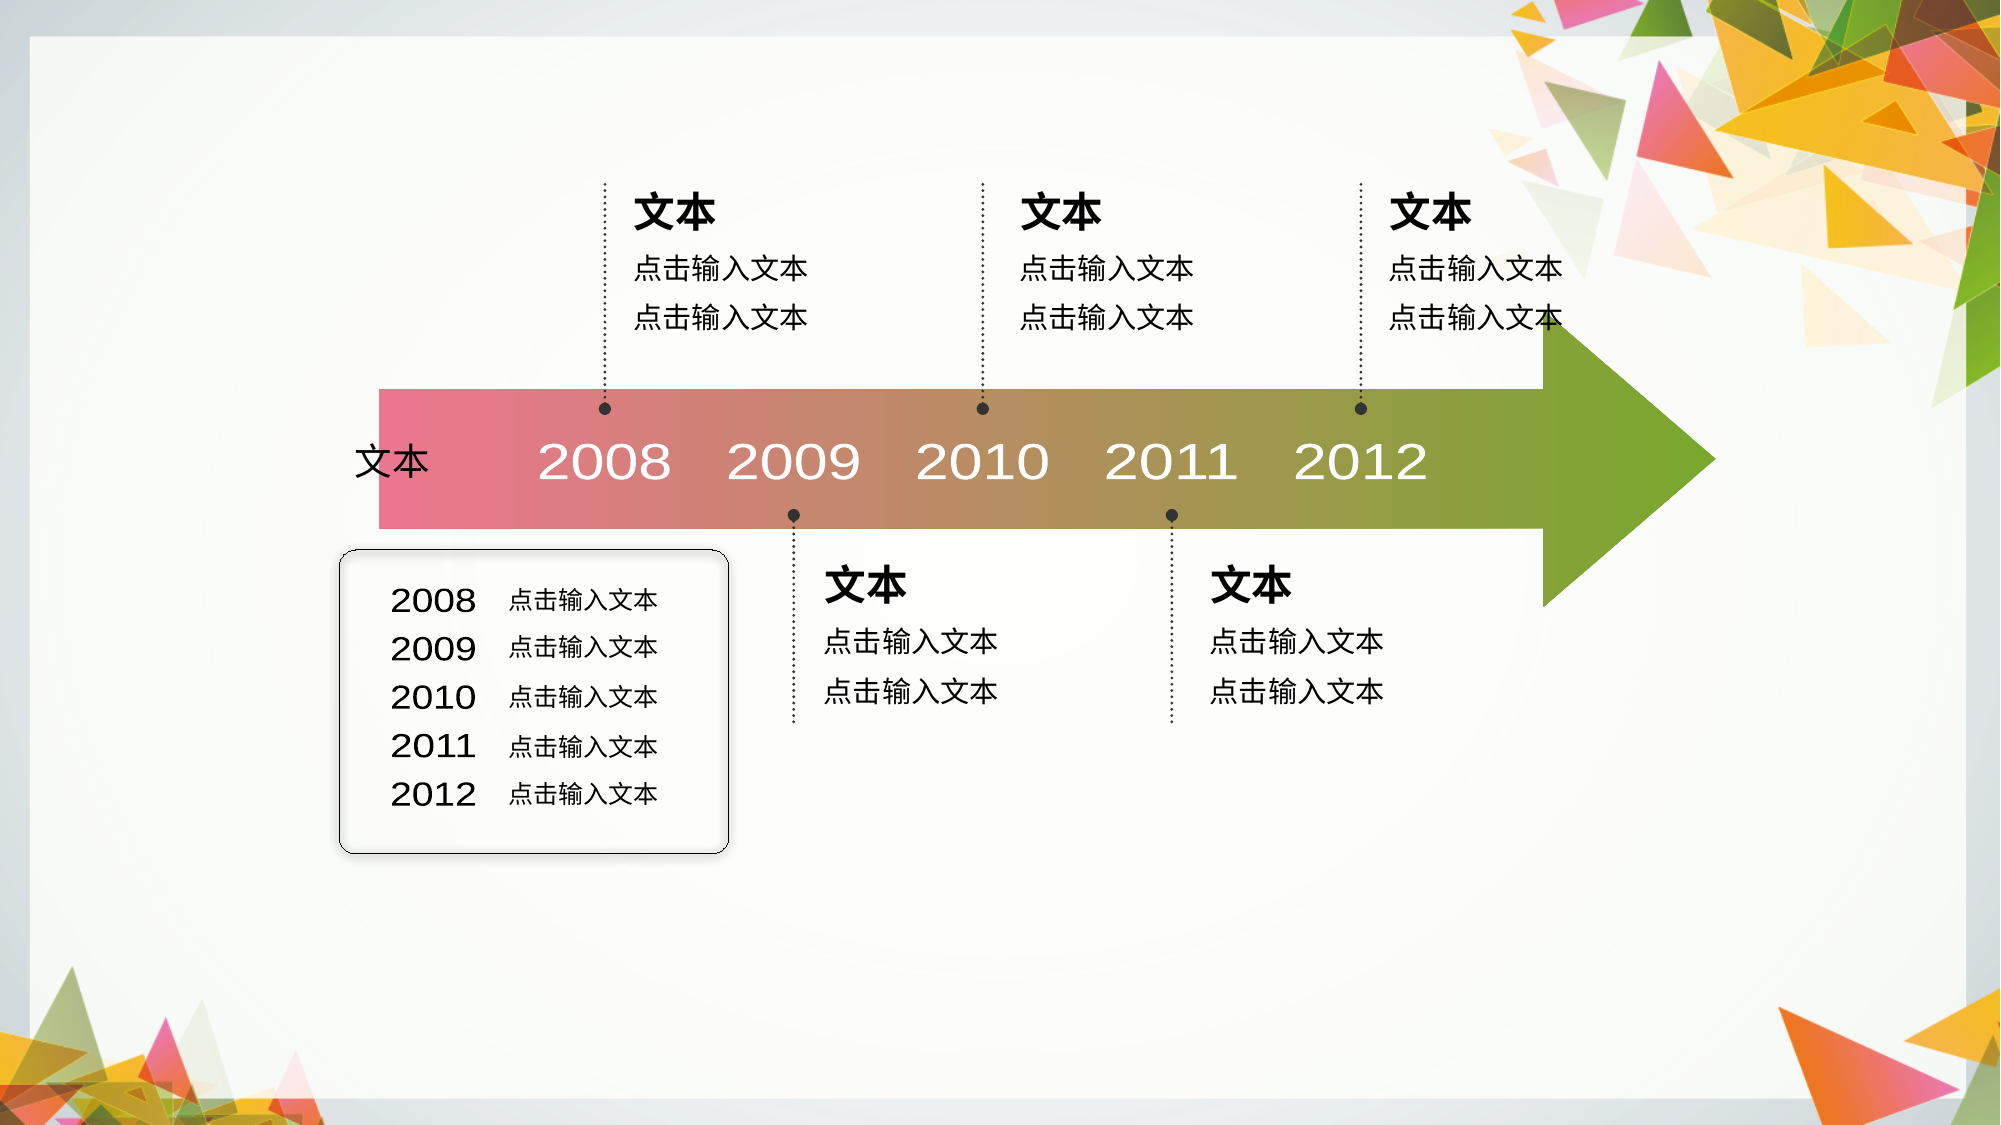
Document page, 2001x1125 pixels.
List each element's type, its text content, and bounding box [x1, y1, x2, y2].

text_box 文本 [619, 178, 791, 243]
text_box 文本 [340, 430, 505, 491]
text_box 点击输入文本 [493, 770, 674, 816]
text_box [598, 402, 612, 416]
text_box 文本 [1005, 178, 1177, 243]
text_box 点击输入文本 [493, 674, 674, 720]
text_box [976, 402, 989, 416]
text_box 点击输入文本 点击输入文本 [618, 242, 946, 342]
text_box 文本 [1195, 551, 1368, 617]
text_box 点击输入文本 点击输入文本 [1194, 616, 1523, 716]
text_box 点击输入文本 点击输入文本 [808, 616, 1137, 716]
text_box 点击输入文本 [493, 724, 674, 769]
text_box [339, 549, 729, 854]
text_box [787, 508, 800, 522]
text_box [377, 342, 1718, 609]
picture [0, 0, 2000, 1125]
text_box [1165, 508, 1179, 522]
text_box 点击输入文本 [493, 577, 674, 623]
text_box 点击输入文本 点击输入文本 [1004, 242, 1332, 342]
text_box 文本 [1374, 178, 1547, 243]
text_box 文本 [809, 551, 981, 617]
text_box 点击输入文本 点击输入文本 [1373, 242, 1702, 342]
text_box [1354, 402, 1368, 416]
text_box 点击输入文本 [493, 624, 674, 670]
